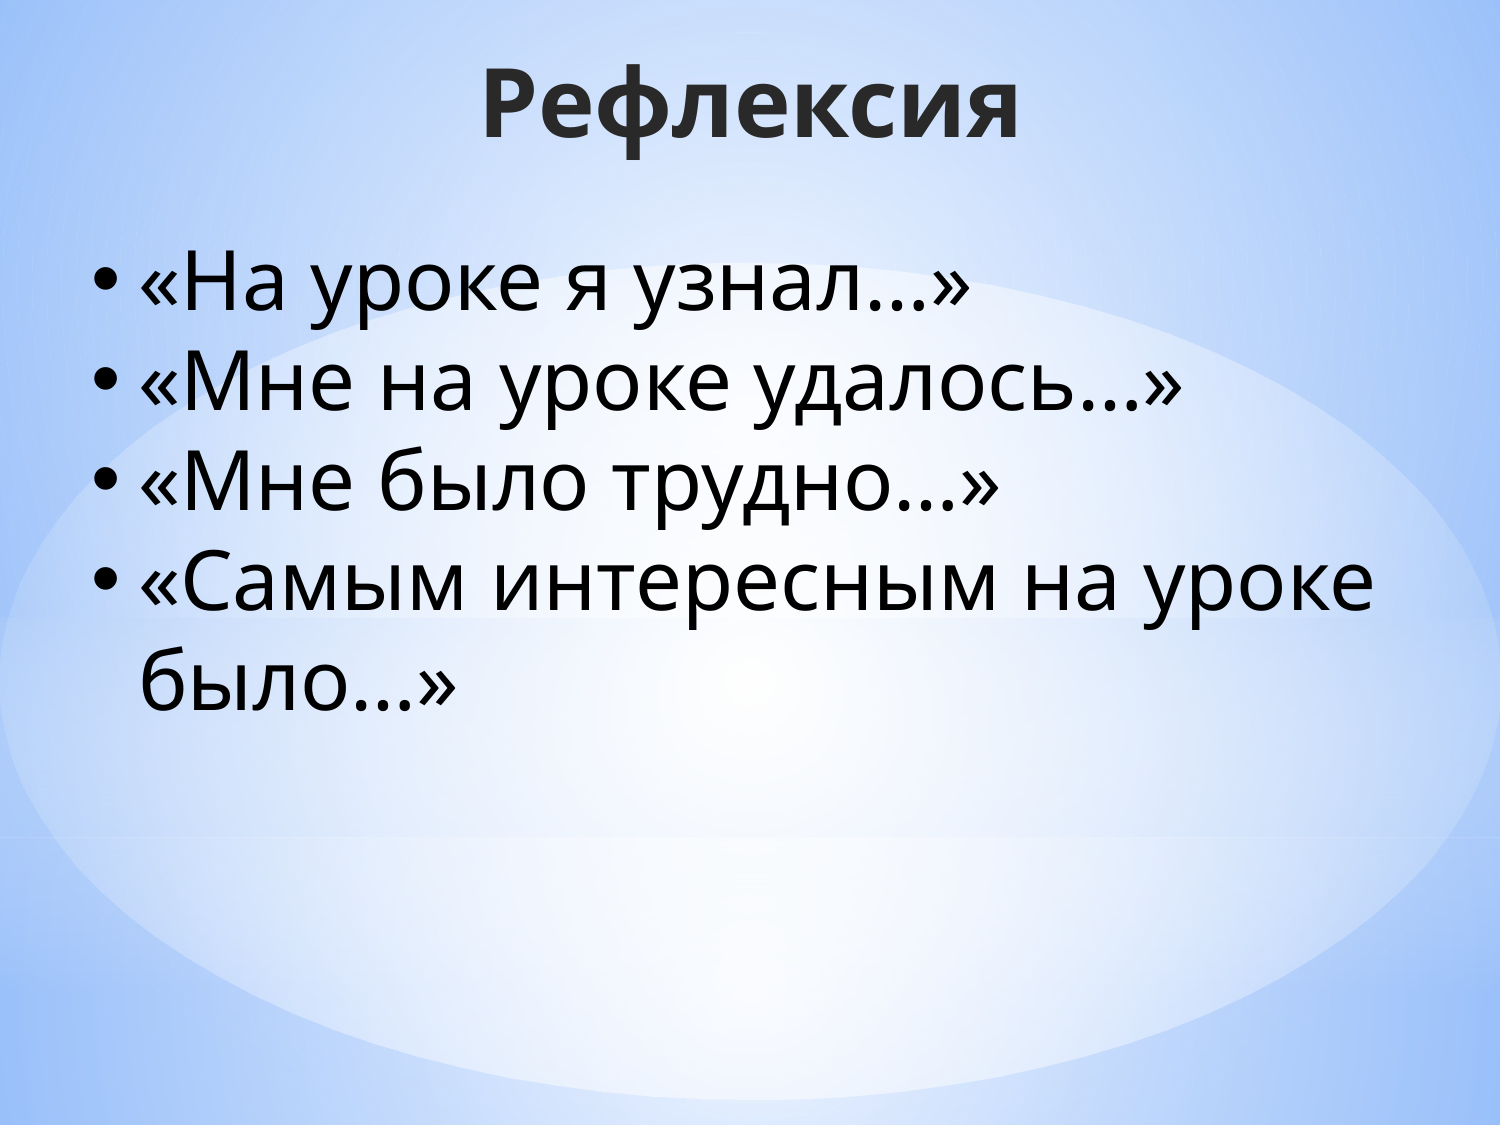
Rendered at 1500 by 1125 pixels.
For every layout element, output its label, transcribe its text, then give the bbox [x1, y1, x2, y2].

text_box «На уроке я узнал…» «Мне на уроке удалось…» «Мне было трудно…» «Самым интересным на уроке было…» [76, 220, 1412, 735]
title Рефлексия [75, 34, 1425, 244]
